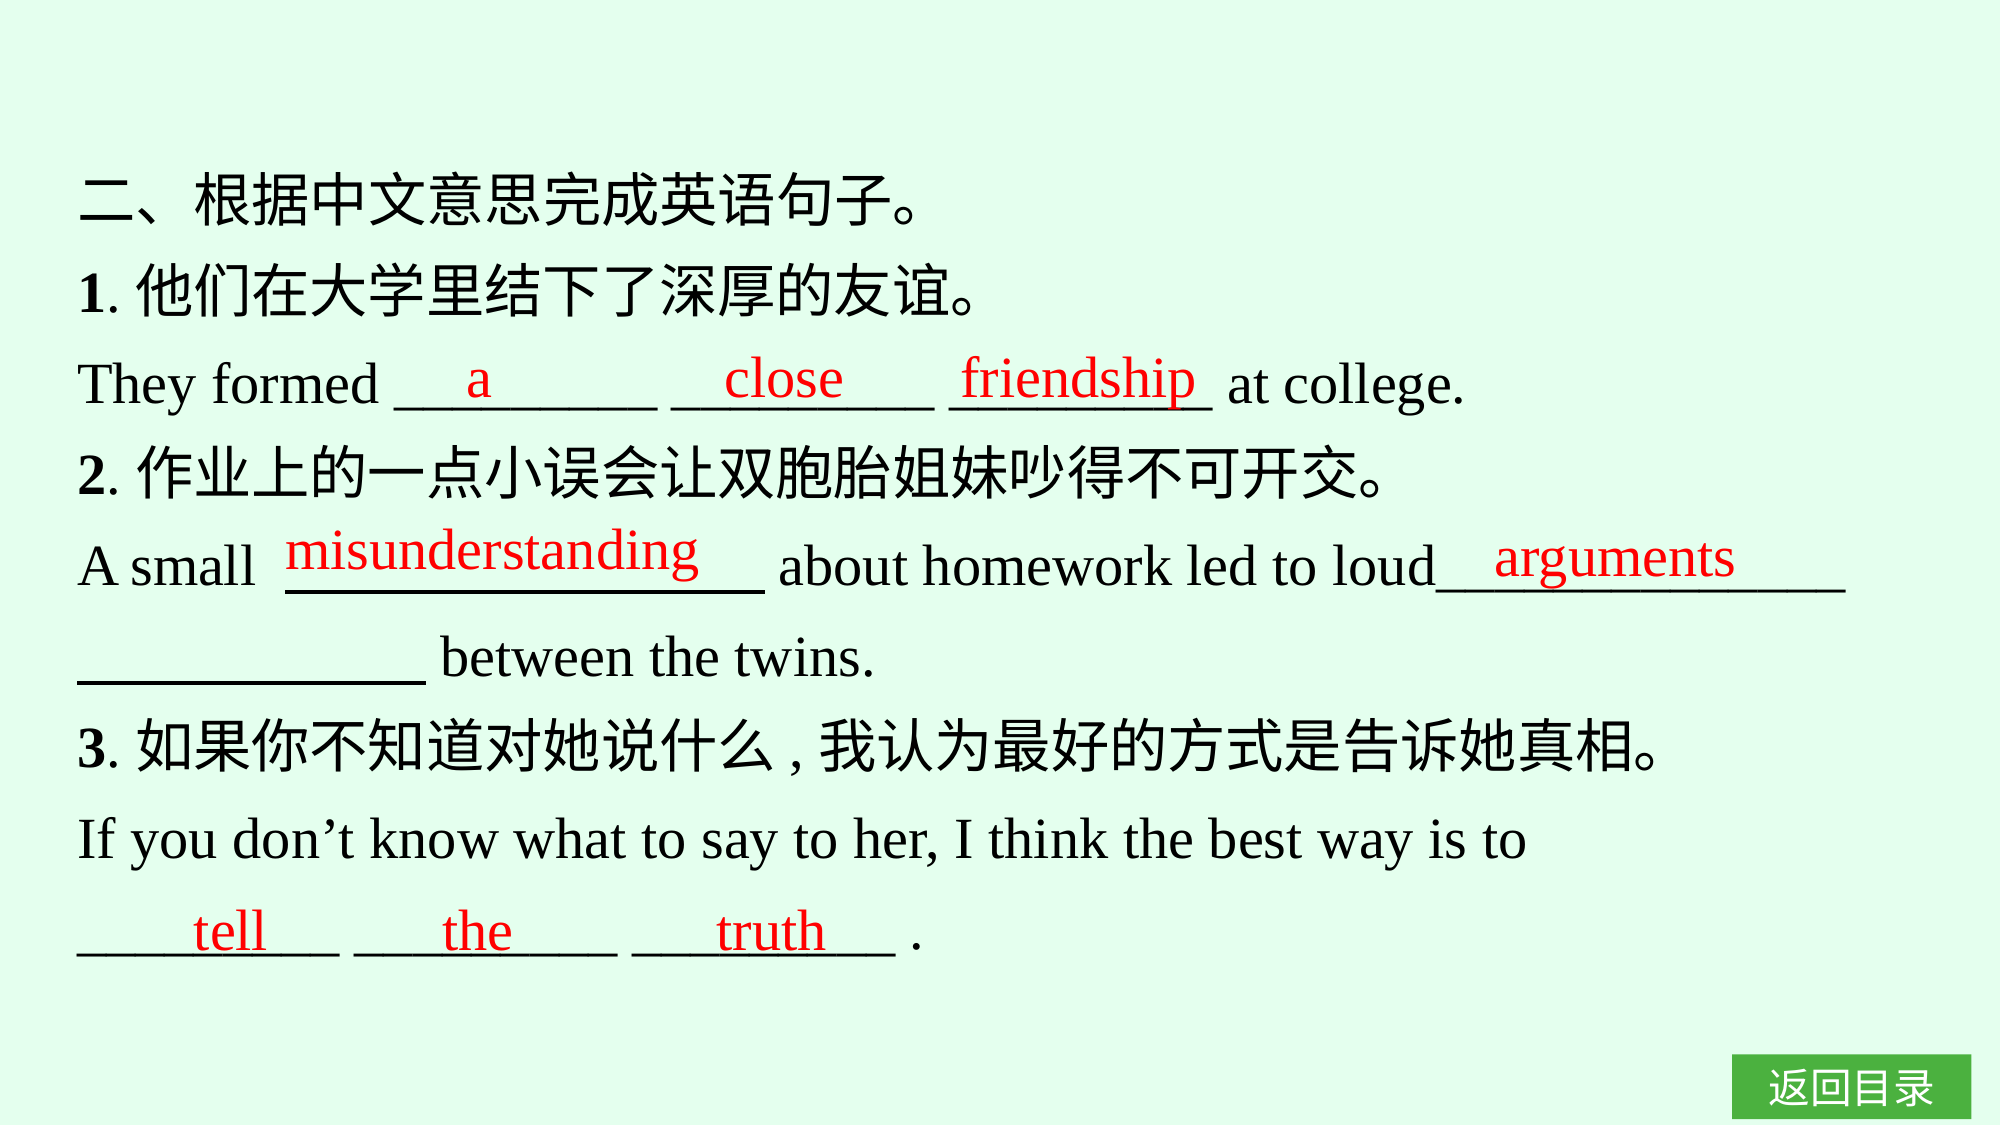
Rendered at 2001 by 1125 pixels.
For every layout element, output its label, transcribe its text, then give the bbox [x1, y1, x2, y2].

text_box misunderstanding [270, 489, 716, 589]
text_box tell the truth [179, 870, 843, 970]
text_box a close friendship [452, 318, 1213, 417]
text_box arguments [1480, 496, 1752, 596]
text_box 二、根据中文意思完成英语句子。 1.他们在大学里结下了深厚的友谊。 They formed _________ _________ _________ at college. 2.作业上的一点小误会让双胞胎姐妹吵得不可开交。 A small about homework led to loud______________ between the twins. 3.如果你不知道对她说什么,我认为最好的方式是告诉她真相。 If you don’t know what to say to her, I think the best way is to _________ _________ _________ . [62, 134, 1938, 969]
